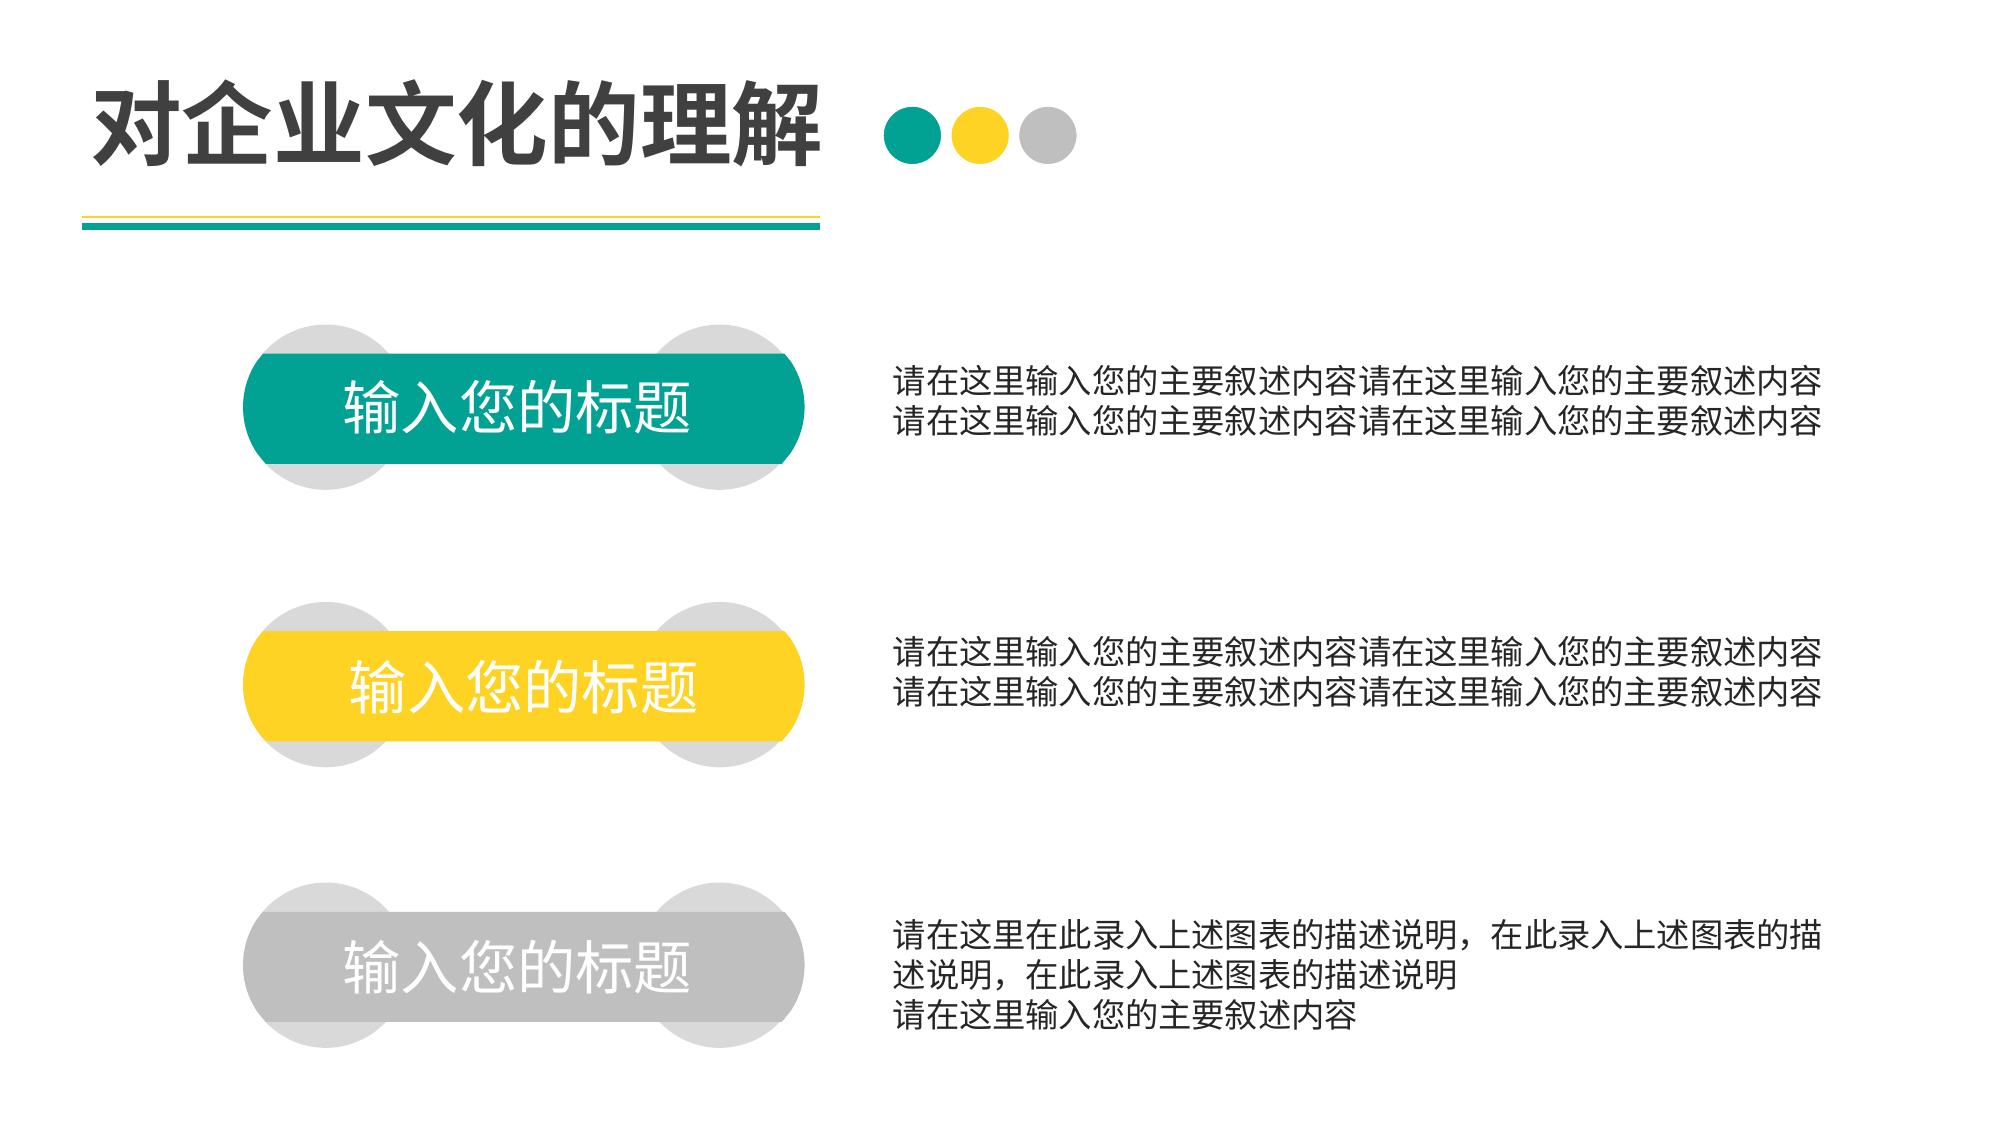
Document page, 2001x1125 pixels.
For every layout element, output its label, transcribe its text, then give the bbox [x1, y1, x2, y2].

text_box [81, 216, 820, 227]
text_box 对企业文化的理解 [75, 60, 840, 185]
text_box 请在这里输入您的主要叙述内容请在这里输入您的主要叙述内容 请在这里输入您的主要叙述内容请在这里输入您的主要叙述内容 [878, 623, 1839, 759]
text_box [243, 324, 805, 490]
text_box 请在这里输入您的主要叙述内容请在这里输入您的主要叙述内容 请在这里输入您的主要叙述内容请在这里输入您的主要叙述内容 [878, 352, 1839, 488]
text_box 请在这里在此录入上述图表的描述说明，在此录入上述图表的描 述说明，在此录入上述图表的描述说明 请在这里输入您的主要叙述内容 [878, 906, 1839, 1081]
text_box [878, 101, 1082, 170]
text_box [243, 601, 805, 768]
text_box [243, 882, 805, 1048]
